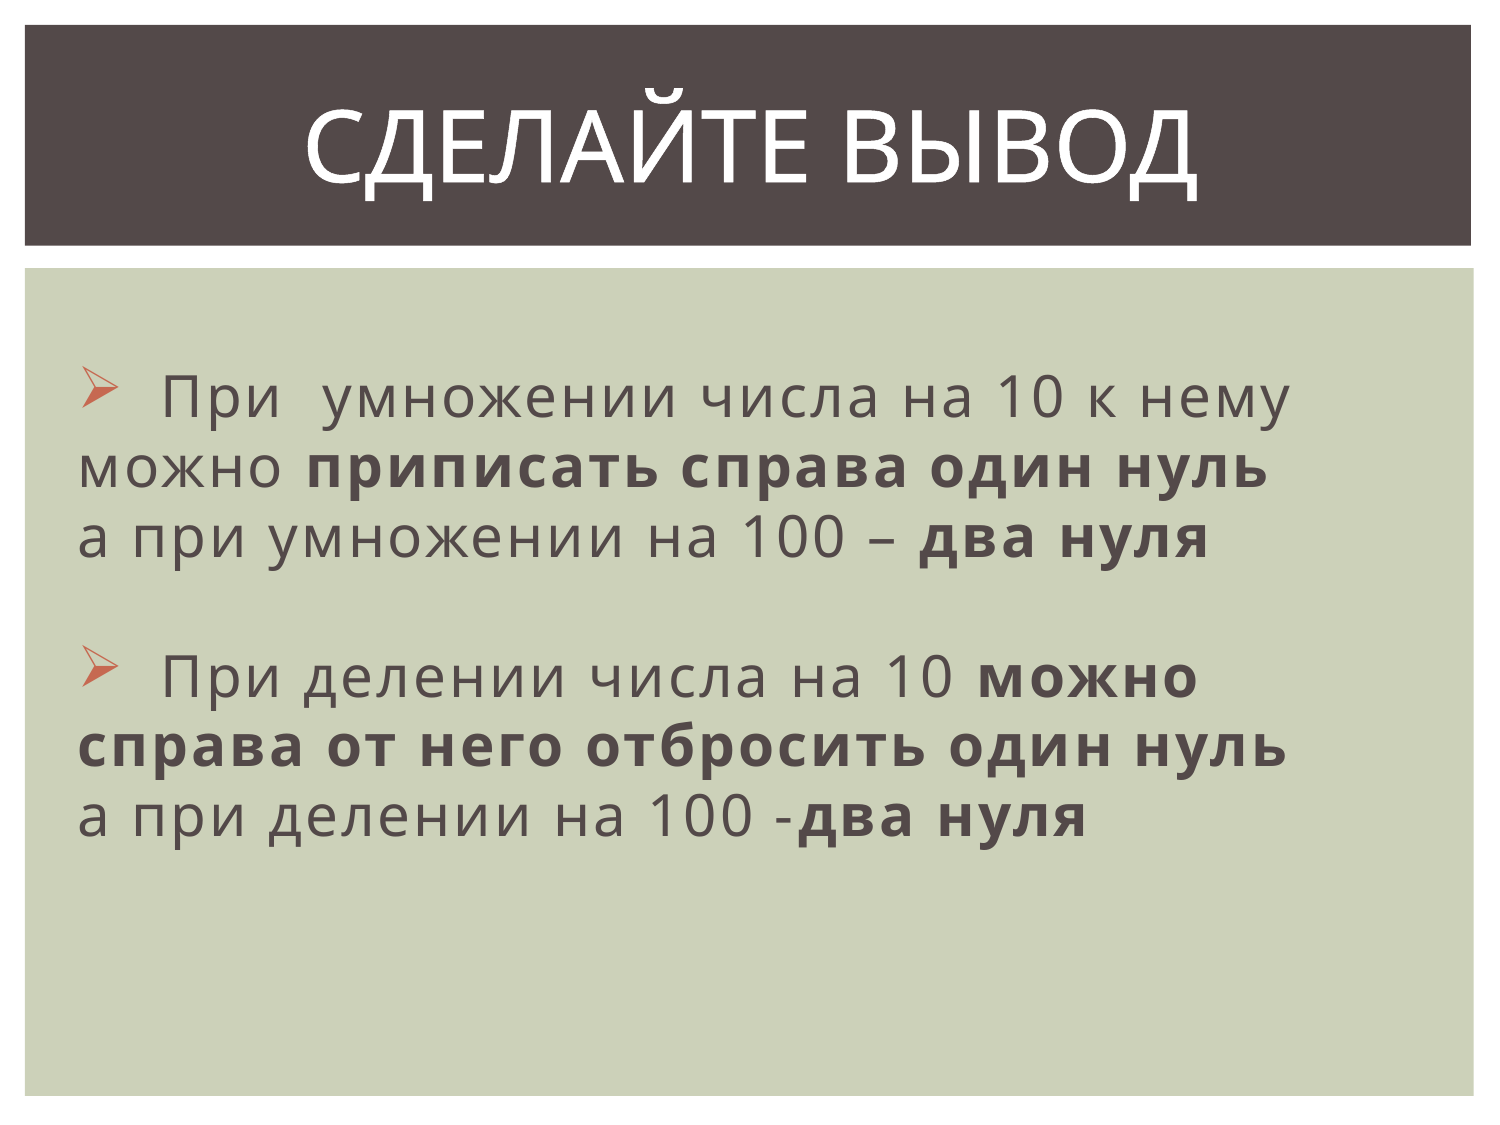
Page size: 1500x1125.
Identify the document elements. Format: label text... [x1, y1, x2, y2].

title СДЕЛАЙТЕ ВЫВОД [75, 52, 1400, 232]
list При умножении числа на 10 к нему можно приписать справа один нуль а при умножении на 100 – два нуля При делении числа на 10 можно справа от него отбросить один нуль а при делении на 100 -два нуля [62, 281, 1442, 1005]
